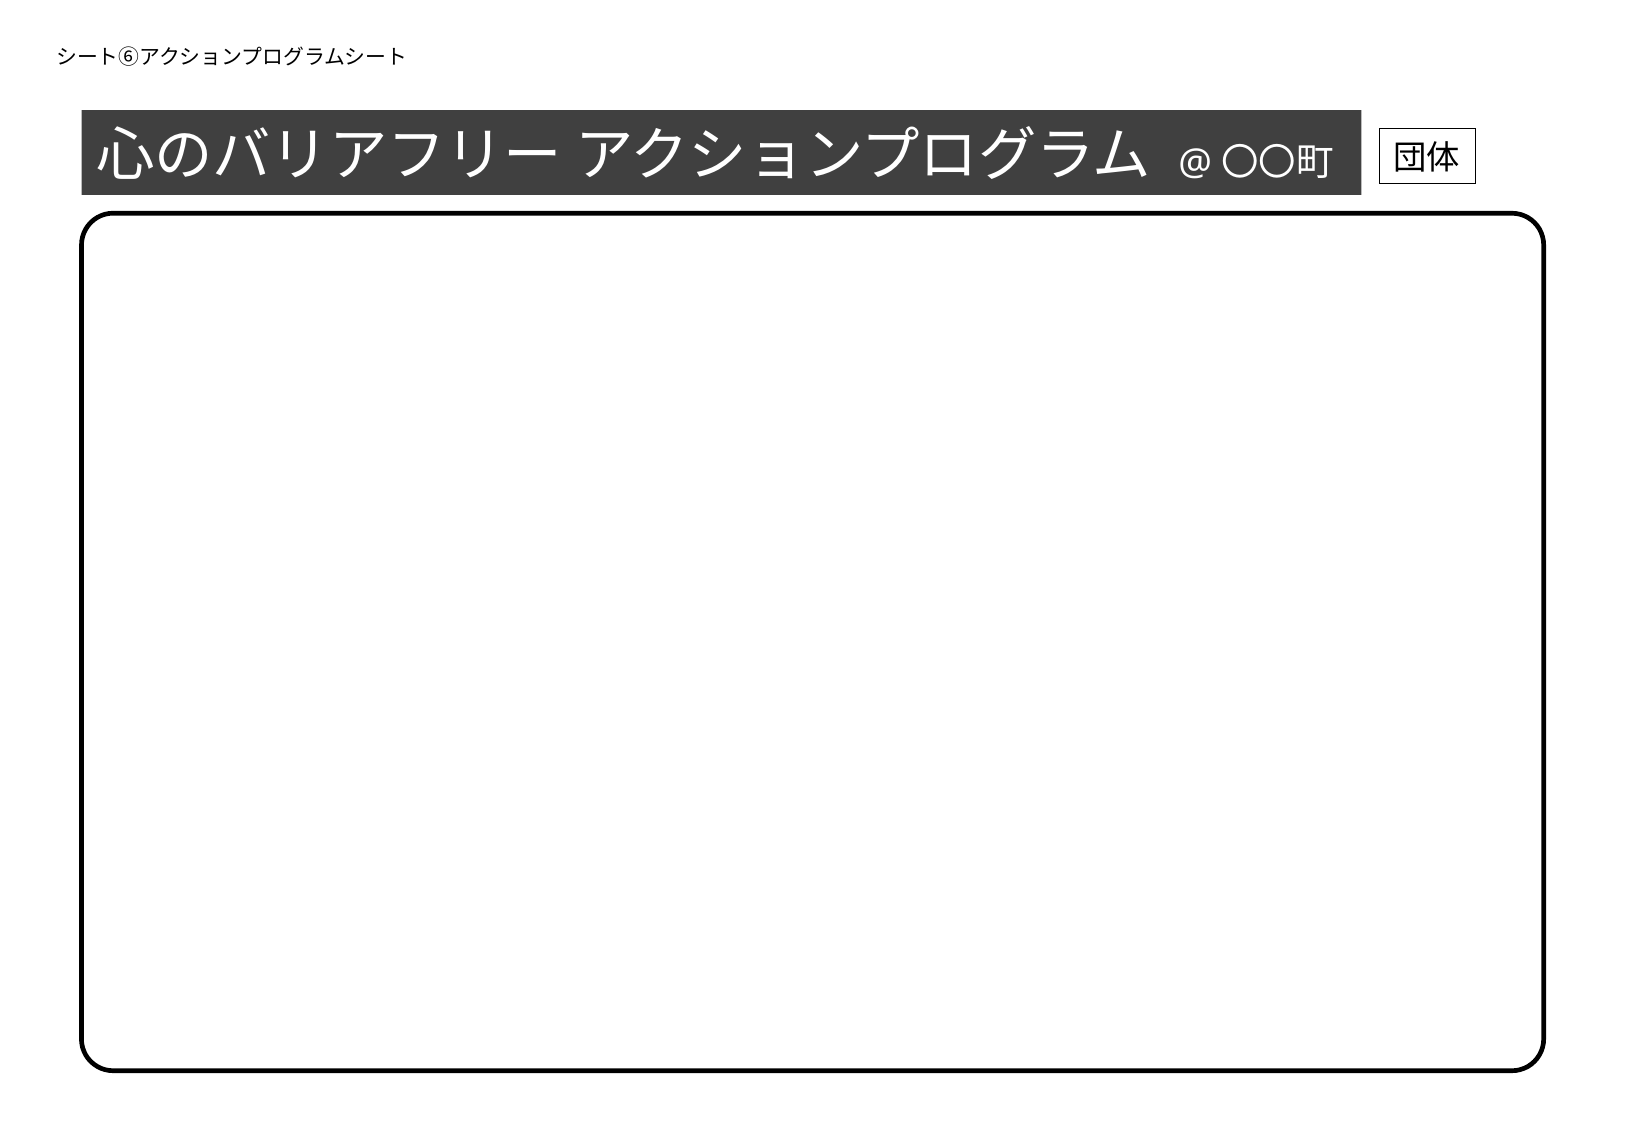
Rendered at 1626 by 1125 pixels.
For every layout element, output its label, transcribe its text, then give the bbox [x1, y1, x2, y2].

text_box [80, 212, 1545, 1072]
text_box 団体 [1379, 128, 1476, 184]
text_box 心のバリアフリー アクションプログラム @〇〇町 [81, 110, 1362, 195]
text_box シート⑥アクションプログラムシート [41, 36, 423, 77]
